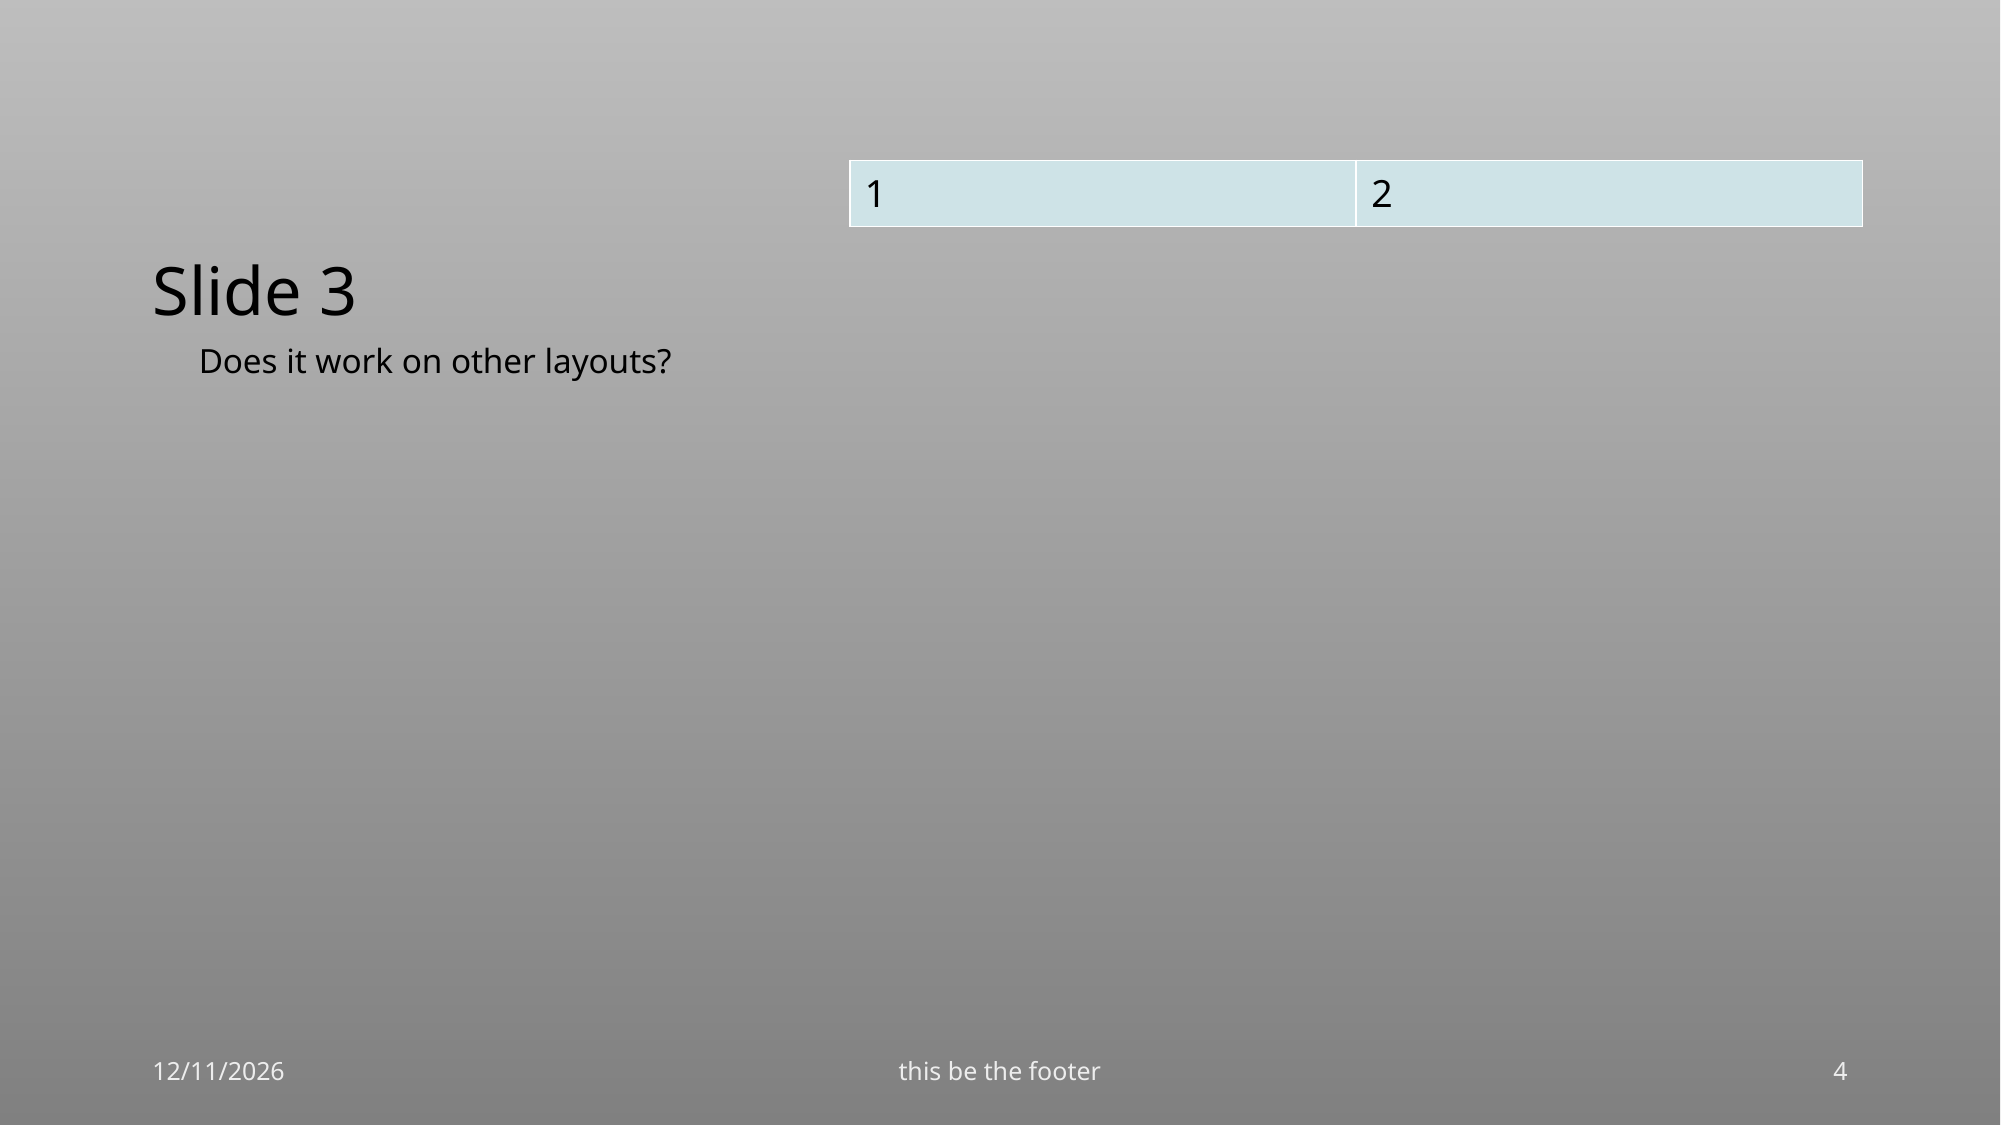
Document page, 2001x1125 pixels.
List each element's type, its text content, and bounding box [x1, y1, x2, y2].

picture [0, 0, 2001, 1125]
footer this be the footer [662, 1042, 1338, 1103]
list Does it work on other layouts? [183, 337, 783, 963]
title Slide 3 [137, 75, 783, 338]
slide_number ‹#› [1412, 1042, 1863, 1103]
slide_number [137, 1042, 588, 1103]
table_header 2 [1357, 161, 1862, 226]
table_header 1 [851, 161, 1355, 226]
